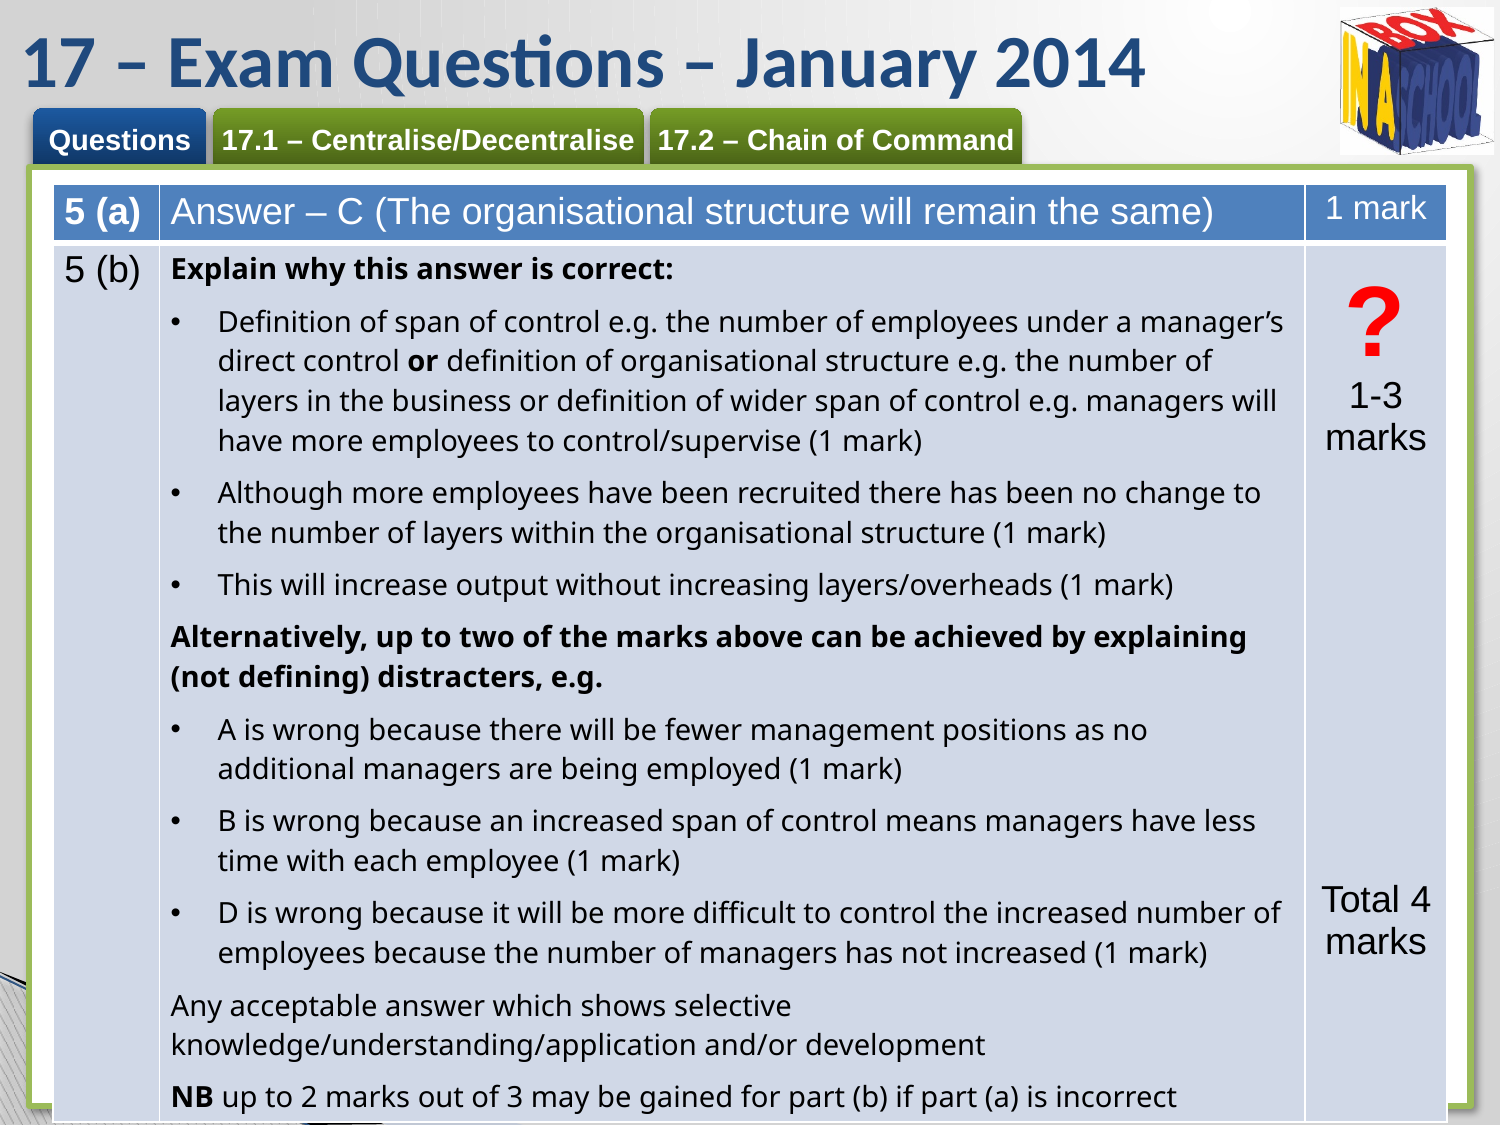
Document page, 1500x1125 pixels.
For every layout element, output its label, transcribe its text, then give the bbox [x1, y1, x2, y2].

table_header 1 mark [1306, 185, 1446, 240]
table_cell 1-3 marks Total 4 marks [1306, 246, 1446, 1121]
table_header Answer – C (The organisational structure will remain the same) [160, 185, 1304, 240]
table_header 5 (a) [54, 185, 159, 240]
title 17 – Exam Questions – January 2014 [5, 7, 1276, 109]
text_box ? [1329, 248, 1421, 384]
picture [1340, 7, 1495, 155]
table_cell Explain why this answer is correct: Definition of span of control e.g. the number of employees under a manager’s direct control or definition of organisational structure e.g. the number of layers in the business or definition of wider span of control e.g. managers will have more employees to control/supervise (1 mark) Although more employees have been recruited there has been no change to the number of layers within the organisational structure (1 mark) This will increase output without increasing layers/overheads (1 mark) Alternatively, up to two of the marks above can be achieved by explaining (not defining) distracters, e.g. A is wrong because there will be fewer management positions as no additional managers are being employed (1 mark) B is wrong because an increased span of control means managers have less time with each employee (1 mark) D is wrong because it will be more difficult to control the increased number of employees because the number of managers has not increased (1 mark) Any acceptable answer which shows selective knowledge/understanding/application and/or development NB up to 2 marks out of 3 may be gained for part (b) if part (a) is incorrect [160, 246, 1304, 1121]
table_cell 5 (b) [54, 246, 159, 1121]
